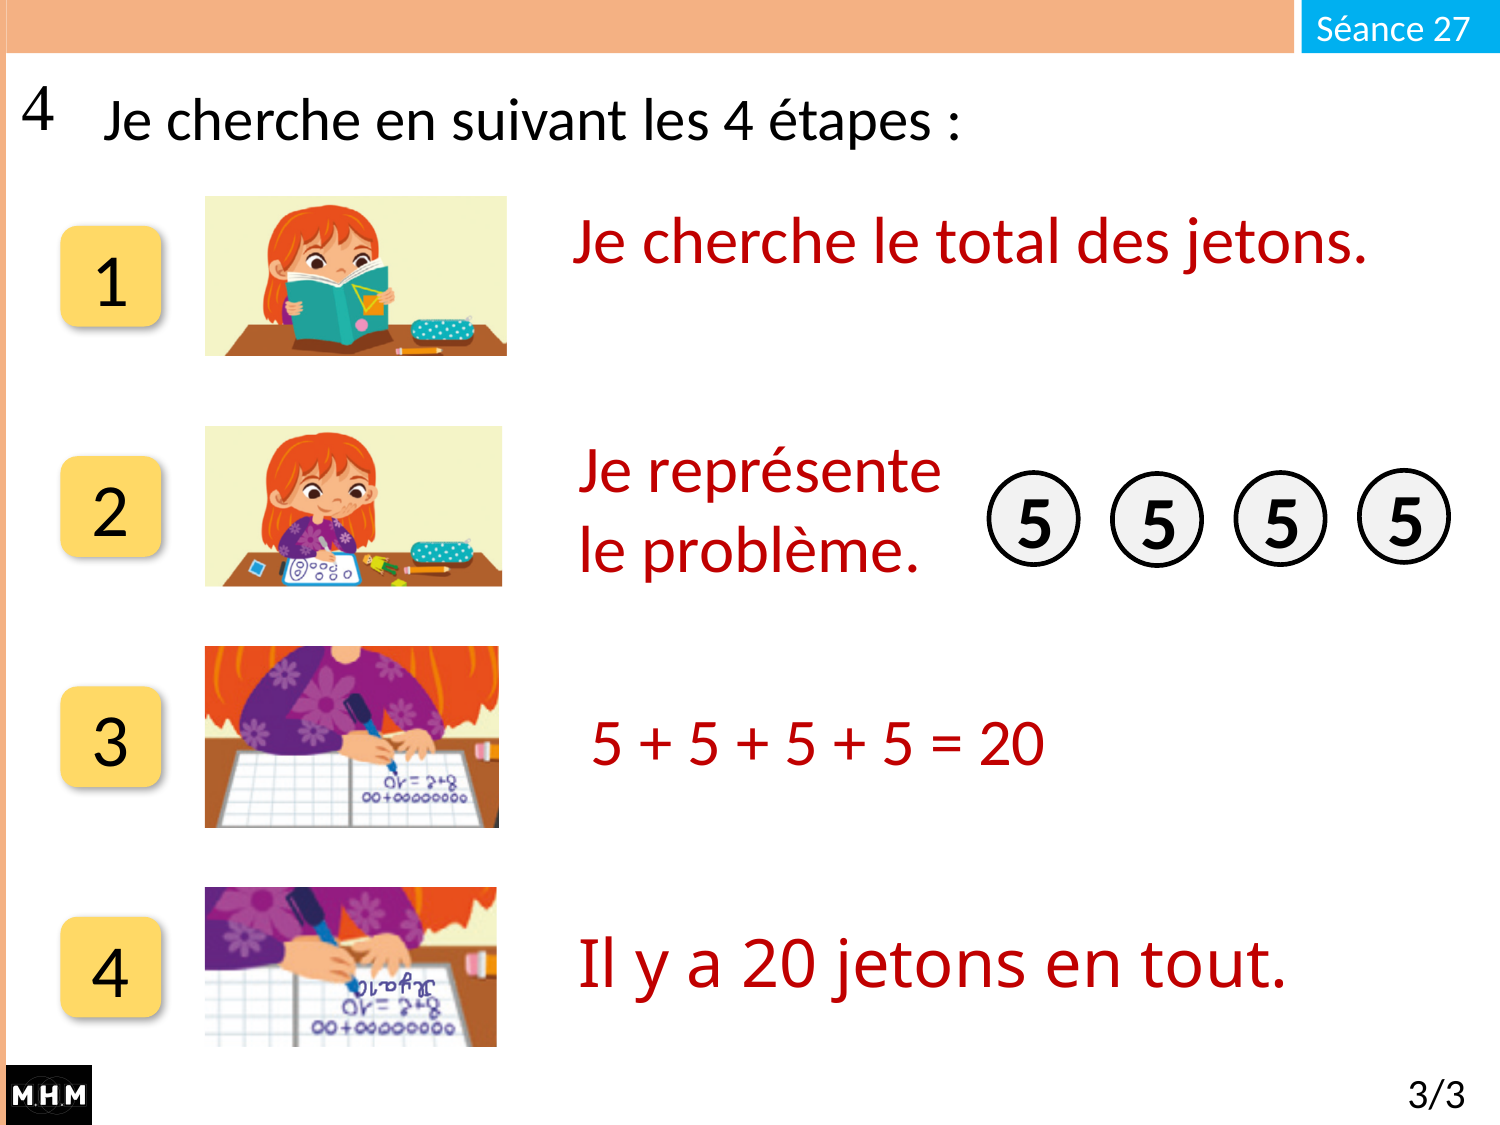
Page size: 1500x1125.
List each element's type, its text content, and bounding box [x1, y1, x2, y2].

picture [204, 196, 515, 356]
text_box 5 [987, 471, 1080, 566]
text_box 2 [59, 455, 163, 558]
text_box 5 + 5 + 5 + 5 = 20 [575, 691, 1427, 786]
picture [204, 646, 499, 828]
text_box Il y a 20 jetons en tout. [563, 913, 1415, 1009]
picture [6, 1065, 92, 1125]
text_box 5 [1358, 469, 1450, 564]
text_box 4 [59, 915, 163, 1019]
text_box 5 [1111, 472, 1203, 567]
text_box 5 [1234, 471, 1327, 566]
text_box Je cherche le total des jetons. [558, 189, 1458, 285]
text_box Je représente le problème. [563, 418, 1415, 593]
title Je cherche en suivant les 4 étapes : [88, 35, 1382, 161]
picture [204, 426, 503, 587]
list 3/3 [1373, 1064, 1500, 1125]
text_box 1 [59, 224, 163, 328]
picture [204, 887, 497, 1047]
text_box 3 [59, 685, 163, 789]
